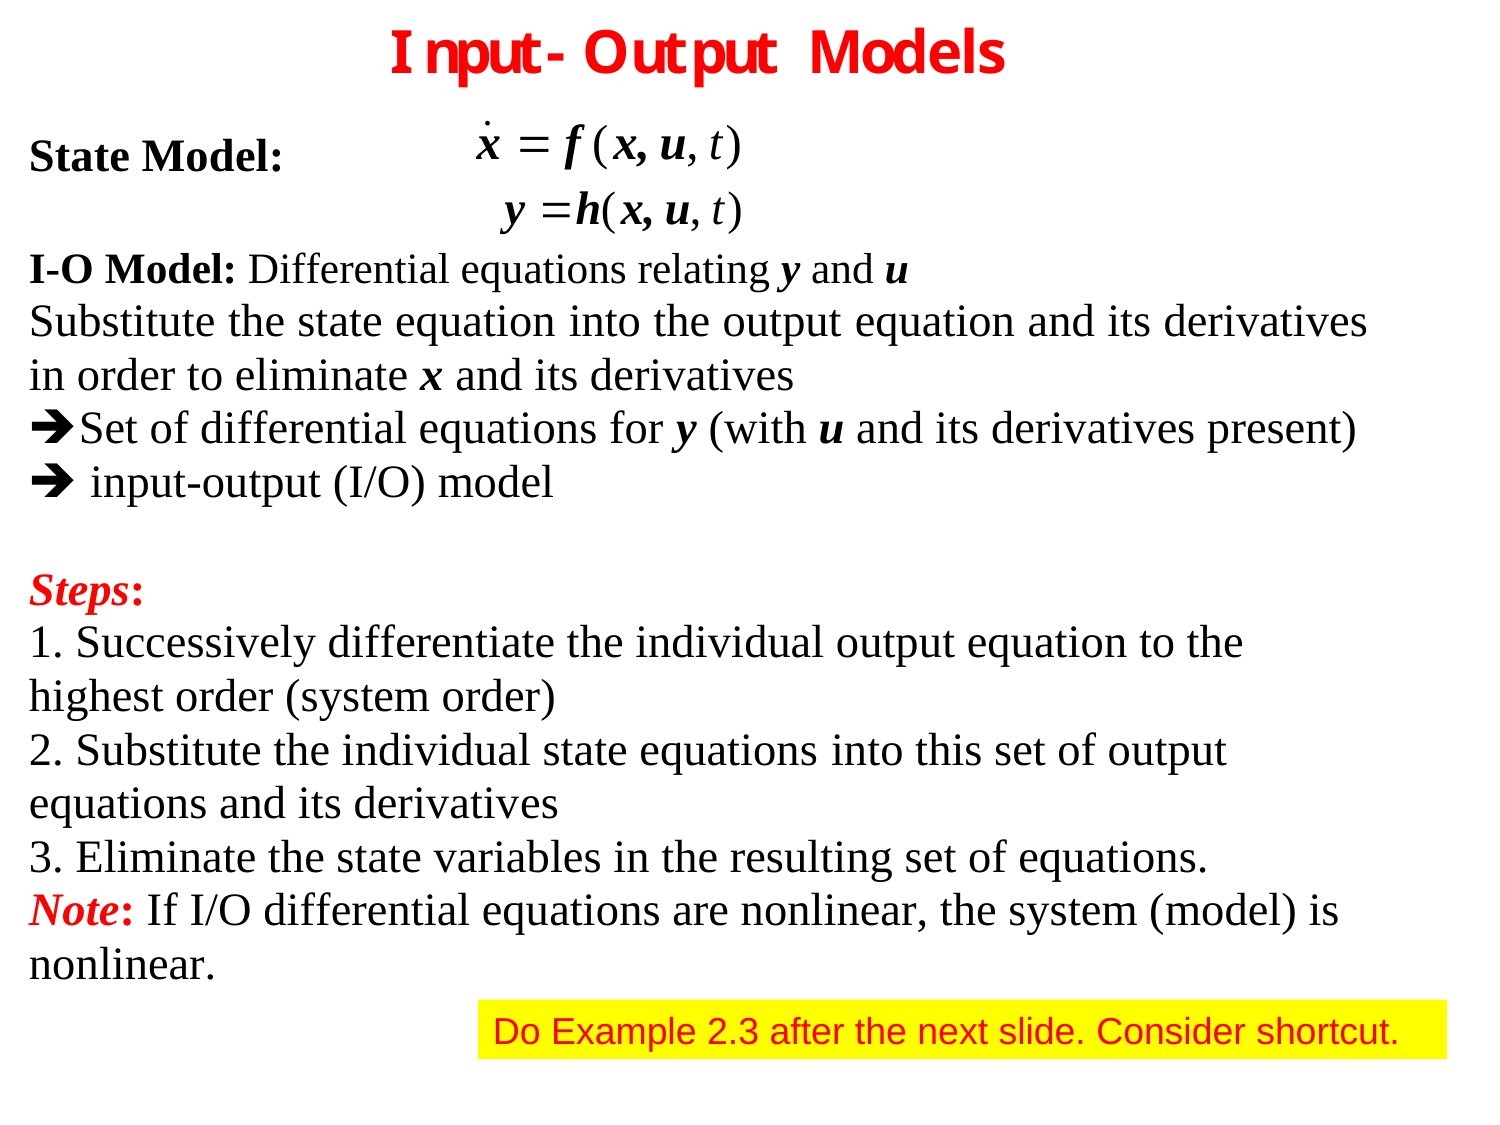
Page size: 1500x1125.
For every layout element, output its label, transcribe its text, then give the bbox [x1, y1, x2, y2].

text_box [28, 7, 1369, 1088]
text_box Do Example 2.3 after the next slide. Consider shortcut. [1374, 999, 1447, 1060]
